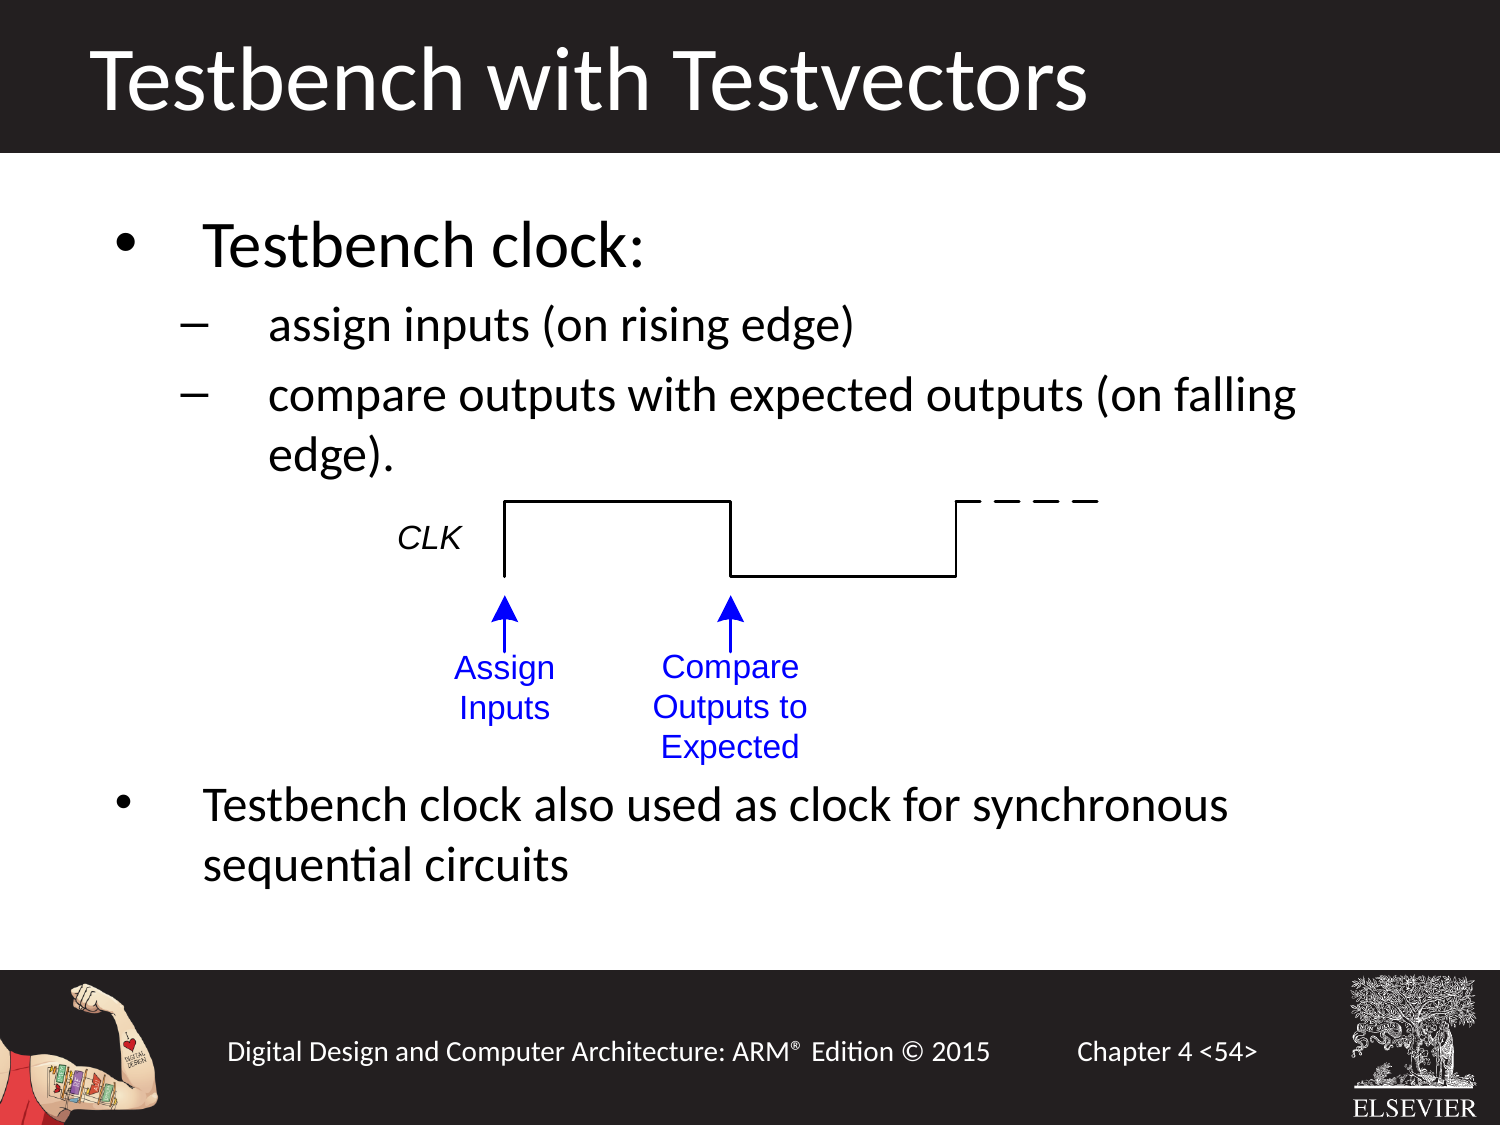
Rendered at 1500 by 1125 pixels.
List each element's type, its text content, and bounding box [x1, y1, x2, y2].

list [312, 477, 1113, 776]
picture [0, 979, 163, 1125]
text_box [87, 174, 1413, 1025]
picture [1350, 974, 1477, 1117]
text_box Testbench with Testvectors [75, 11, 1375, 136]
list Testbench clock: assign inputs (on rising edge) compare outputs with expected outputs (on falling edge). Testbench clock also used as clock for synchronous sequential circuits [99, 193, 1338, 1007]
